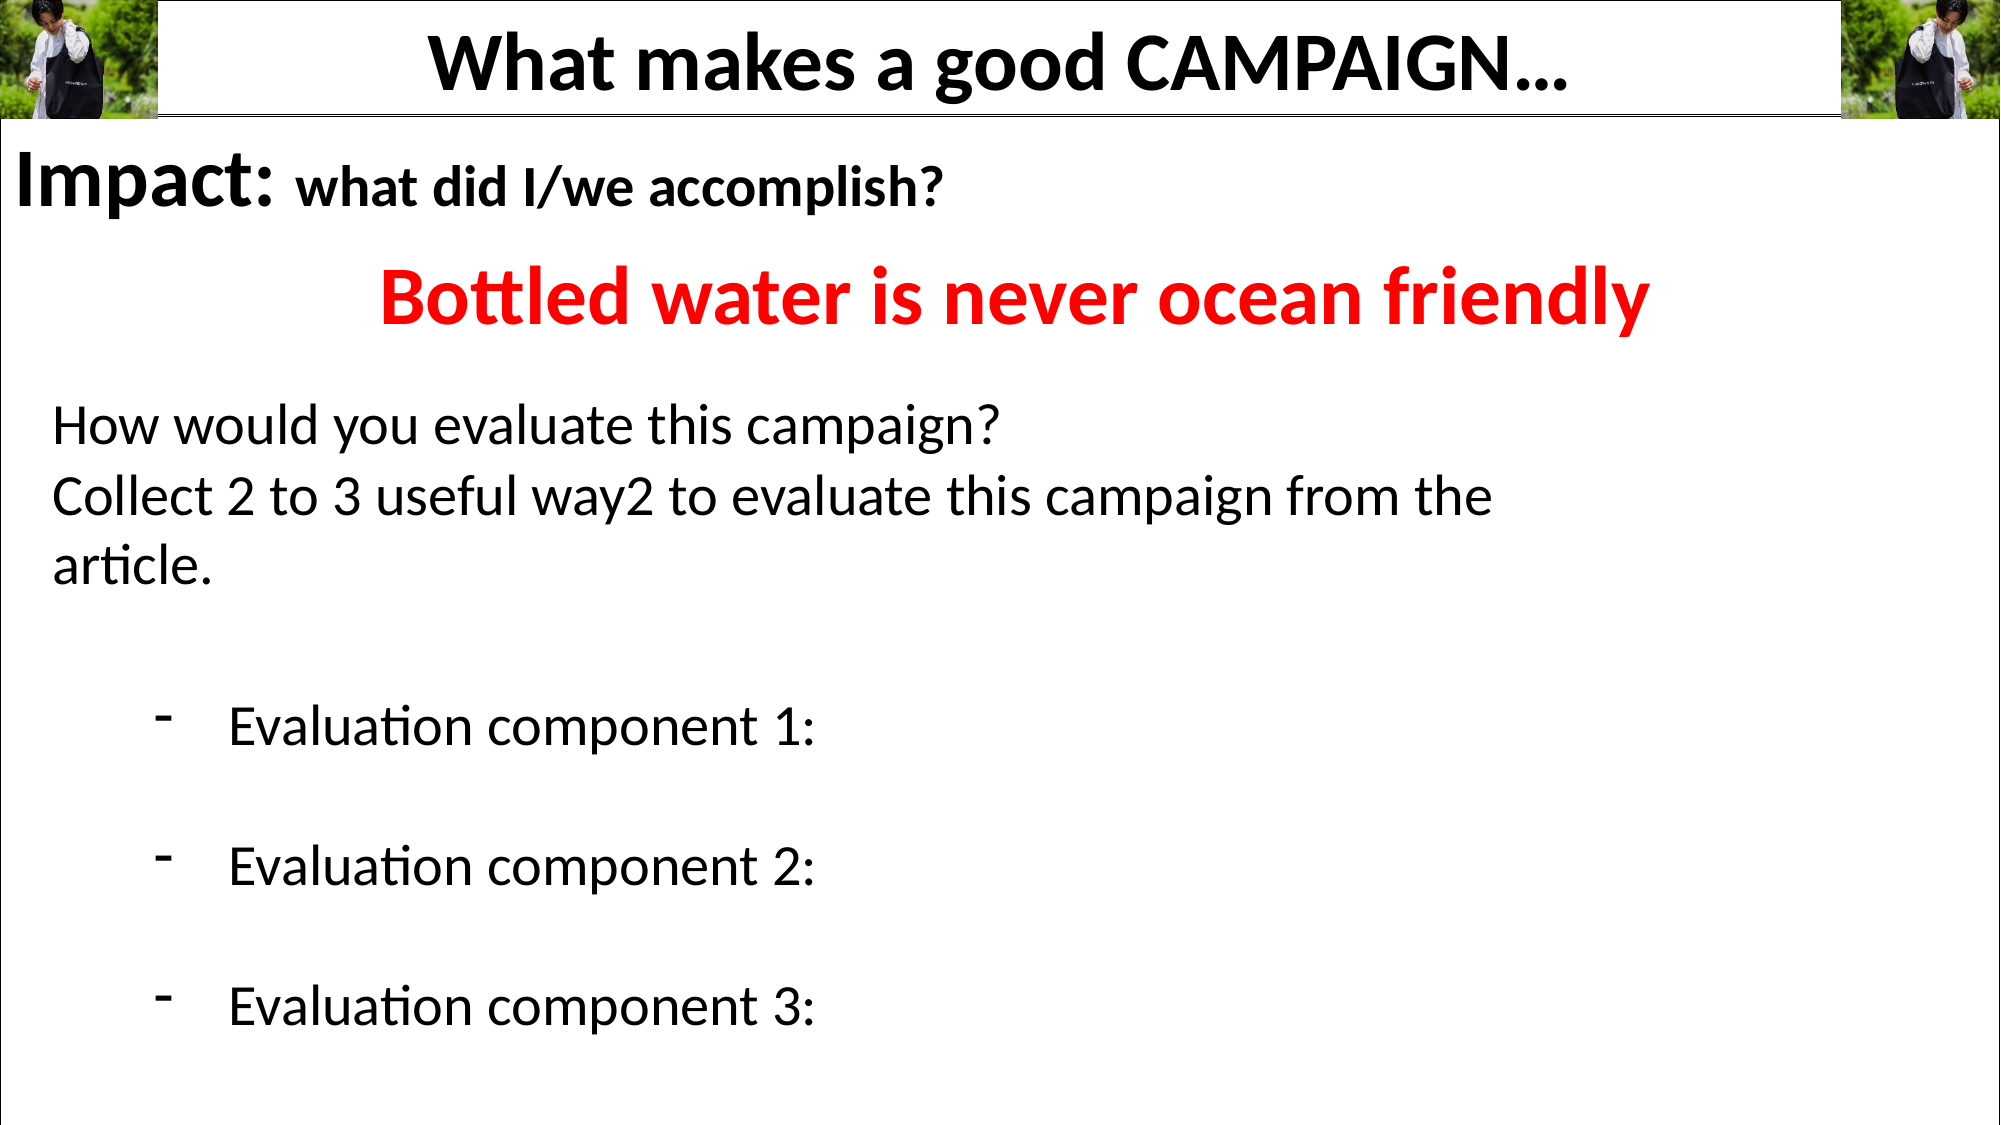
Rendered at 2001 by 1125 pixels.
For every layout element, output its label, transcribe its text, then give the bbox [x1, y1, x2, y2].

text_box Evaluation component 1: Evaluation component 2: Evaluation component 3: [138, 679, 1620, 1115]
picture [0, 0, 158, 119]
text_box How would you evaluate this campaign? Collect 2 to 3 useful way2 to evaluate this campaign from the article. [37, 379, 1519, 604]
text_box What makes a good CAMPAIGN… [158, 0, 1841, 115]
text_box Impact: what did I/we accomplish? [0, 116, 2000, 1125]
picture [1841, 0, 2000, 119]
text_box Bottled water is never ocean friendly [118, 233, 1913, 349]
